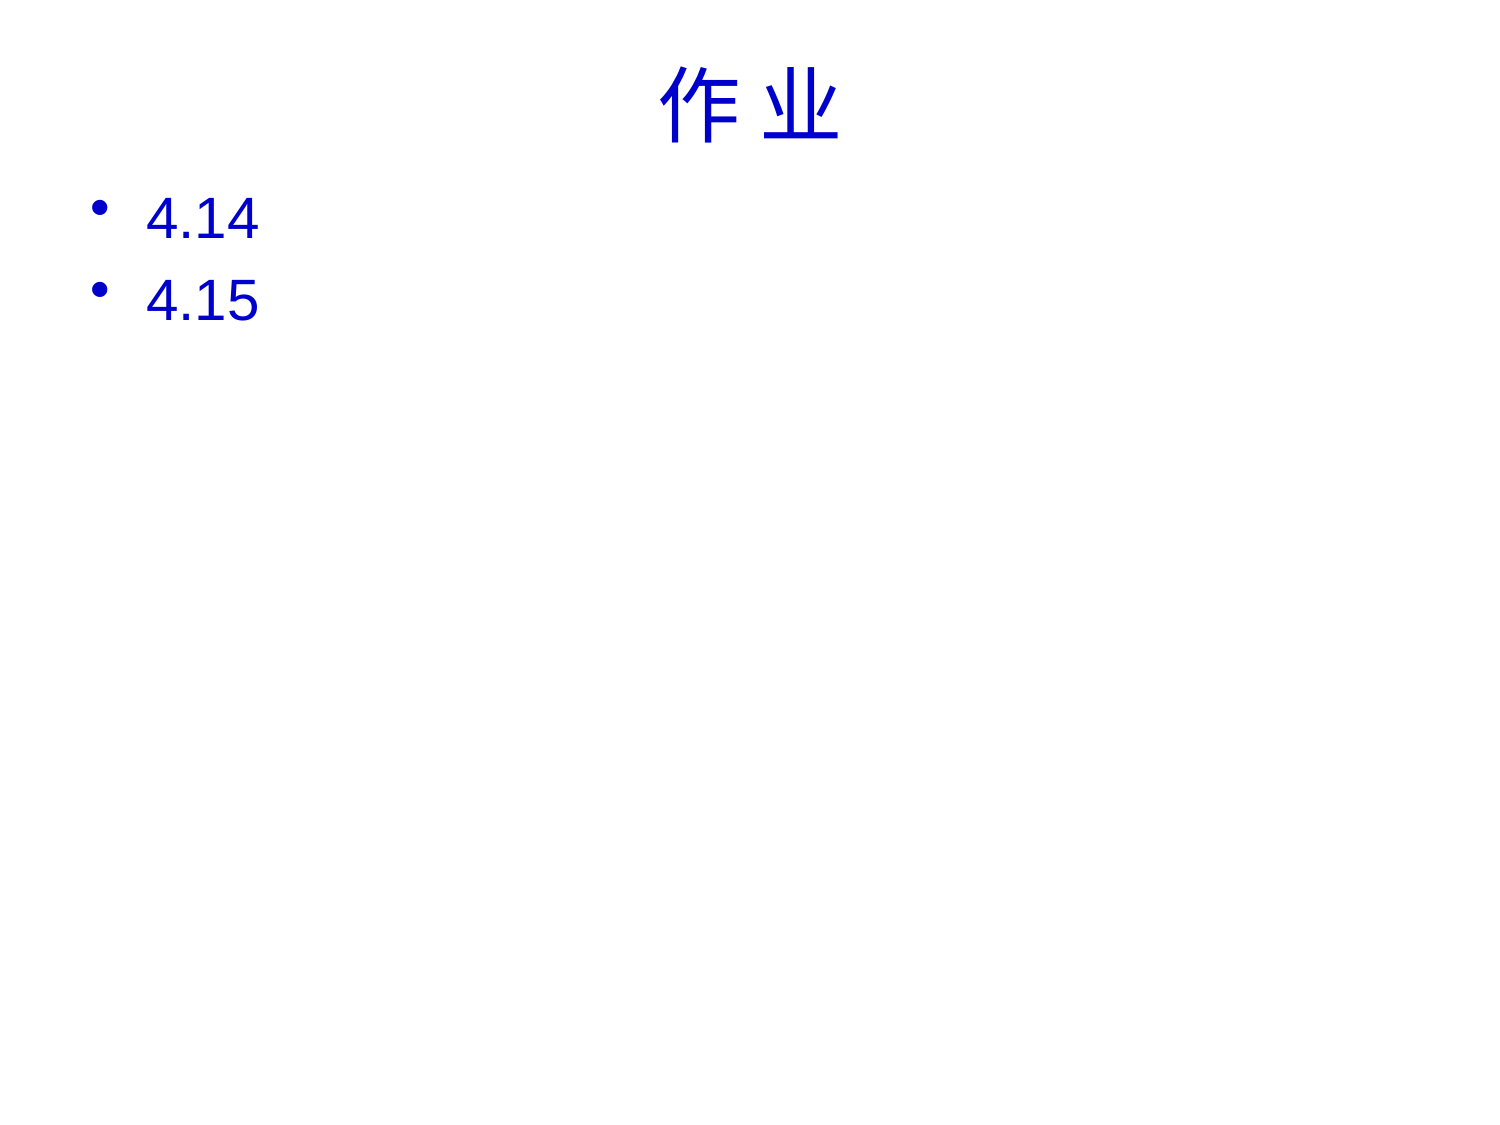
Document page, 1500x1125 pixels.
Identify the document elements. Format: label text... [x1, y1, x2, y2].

list 4.14 4.15 [75, 172, 1442, 1047]
title 作 业 [75, 45, 1425, 161]
